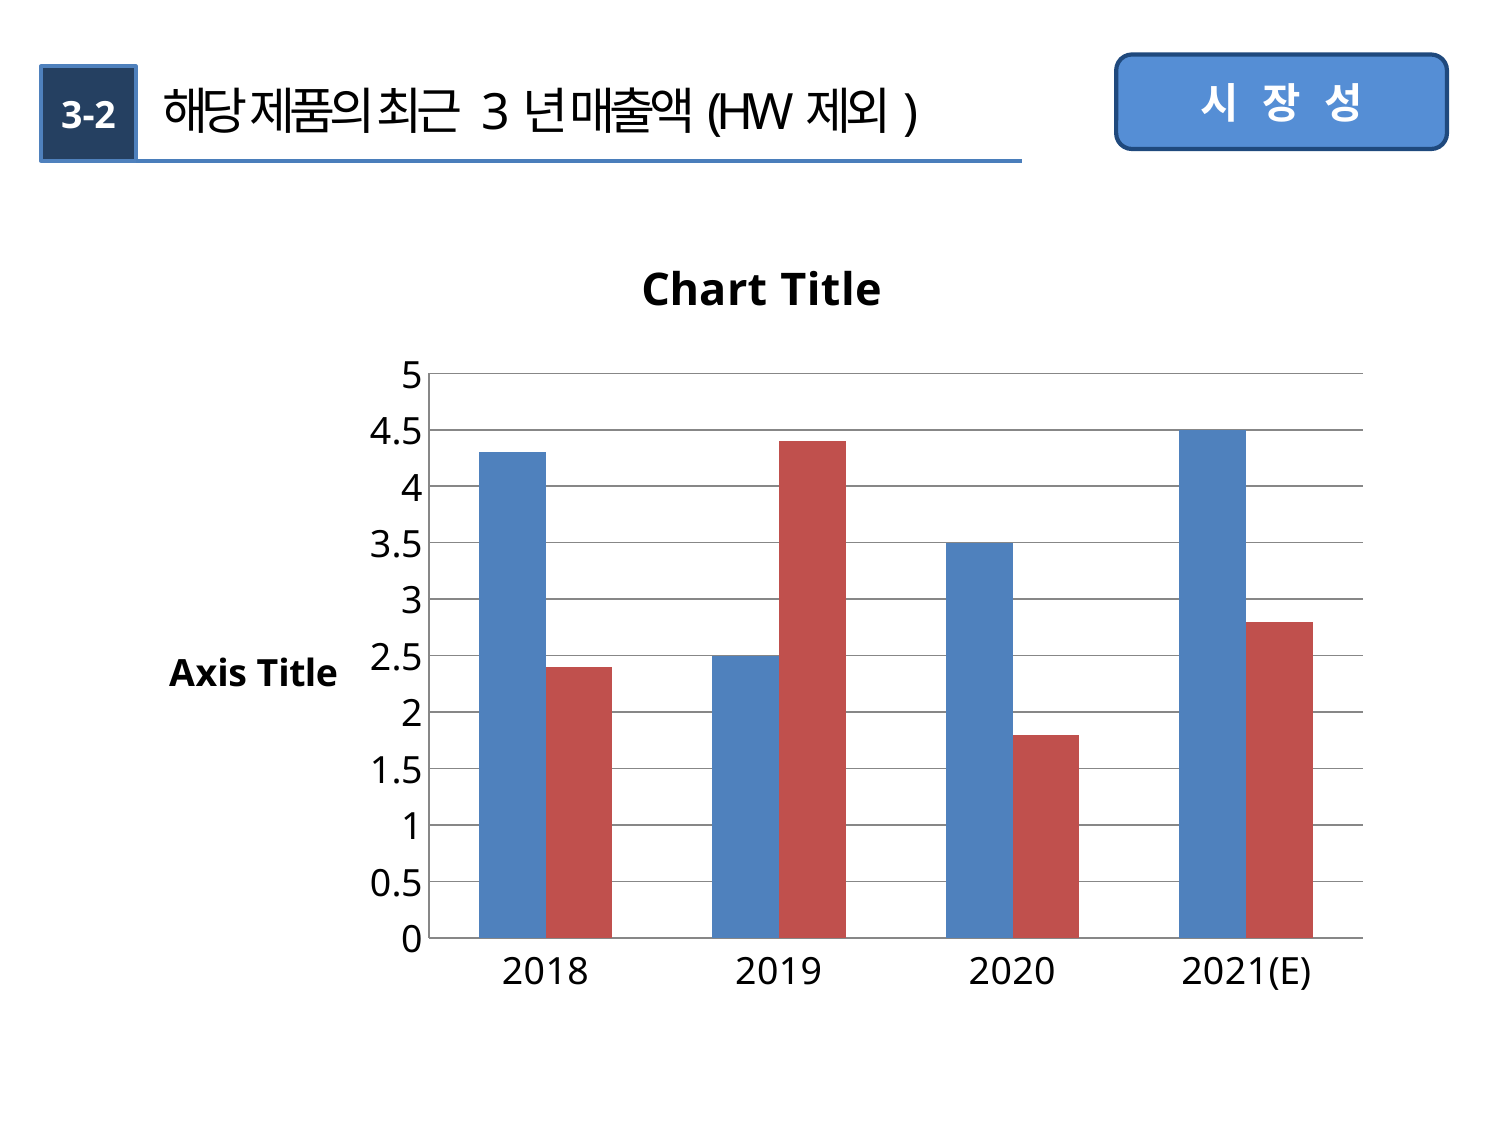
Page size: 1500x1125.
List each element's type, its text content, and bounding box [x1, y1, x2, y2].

chart [135, 219, 1389, 1012]
text_box 시 장 성 [1114, 52, 1450, 152]
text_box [40, 66, 1022, 162]
